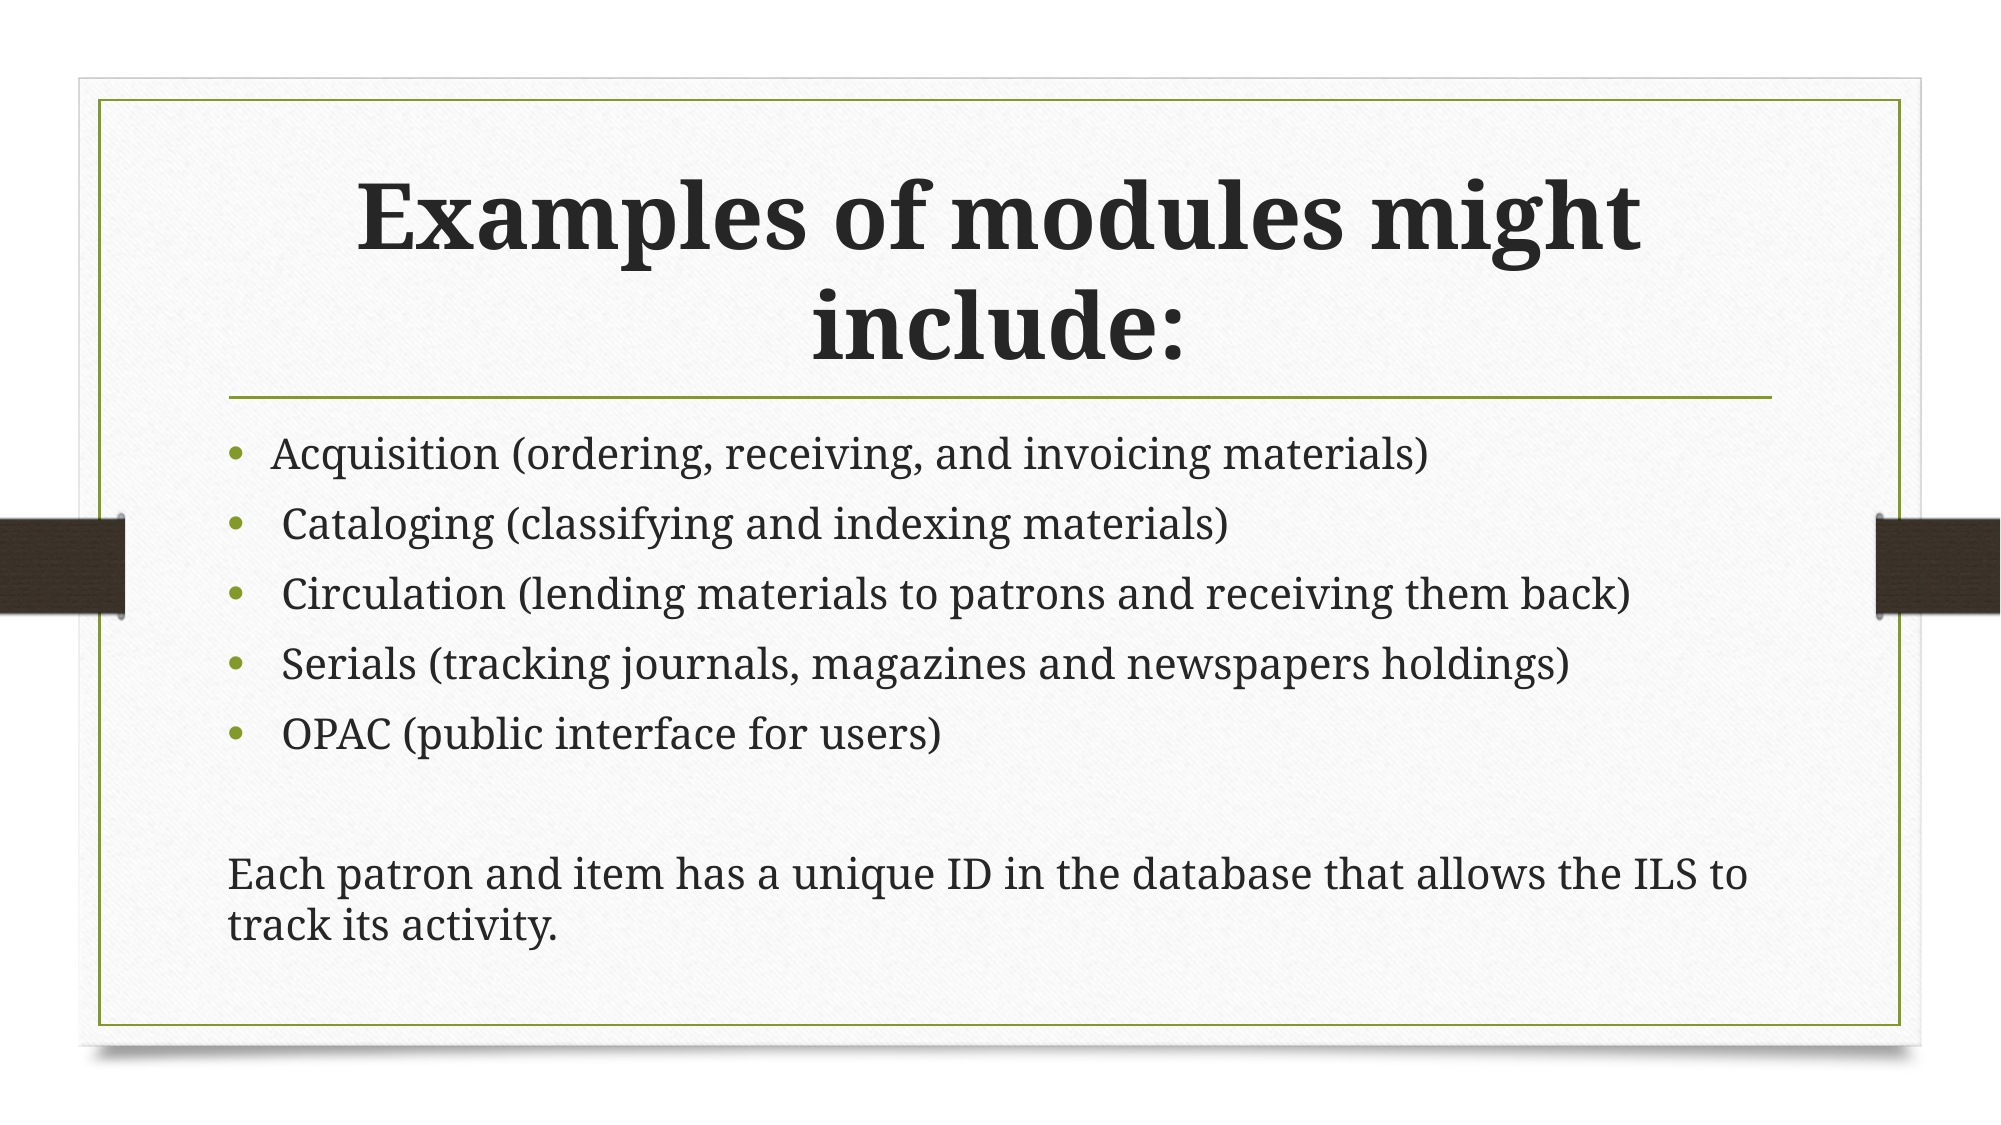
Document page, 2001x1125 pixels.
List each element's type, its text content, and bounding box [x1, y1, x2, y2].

picture [0, 0, 2001, 1125]
list Acquisition (ordering, receiving, and invoicing materials) Cataloging (classifying and indexing materials) Circulation (lending materials to patrons and receiving them back) Serials (tracking journals, magazines and newspapers holdings) OPAC (public interface for users) Each patron and item has a unique ID in the database that allows the ILS to track its activity. [212, 419, 1788, 964]
title Examples of modules might include: [212, 161, 1788, 375]
